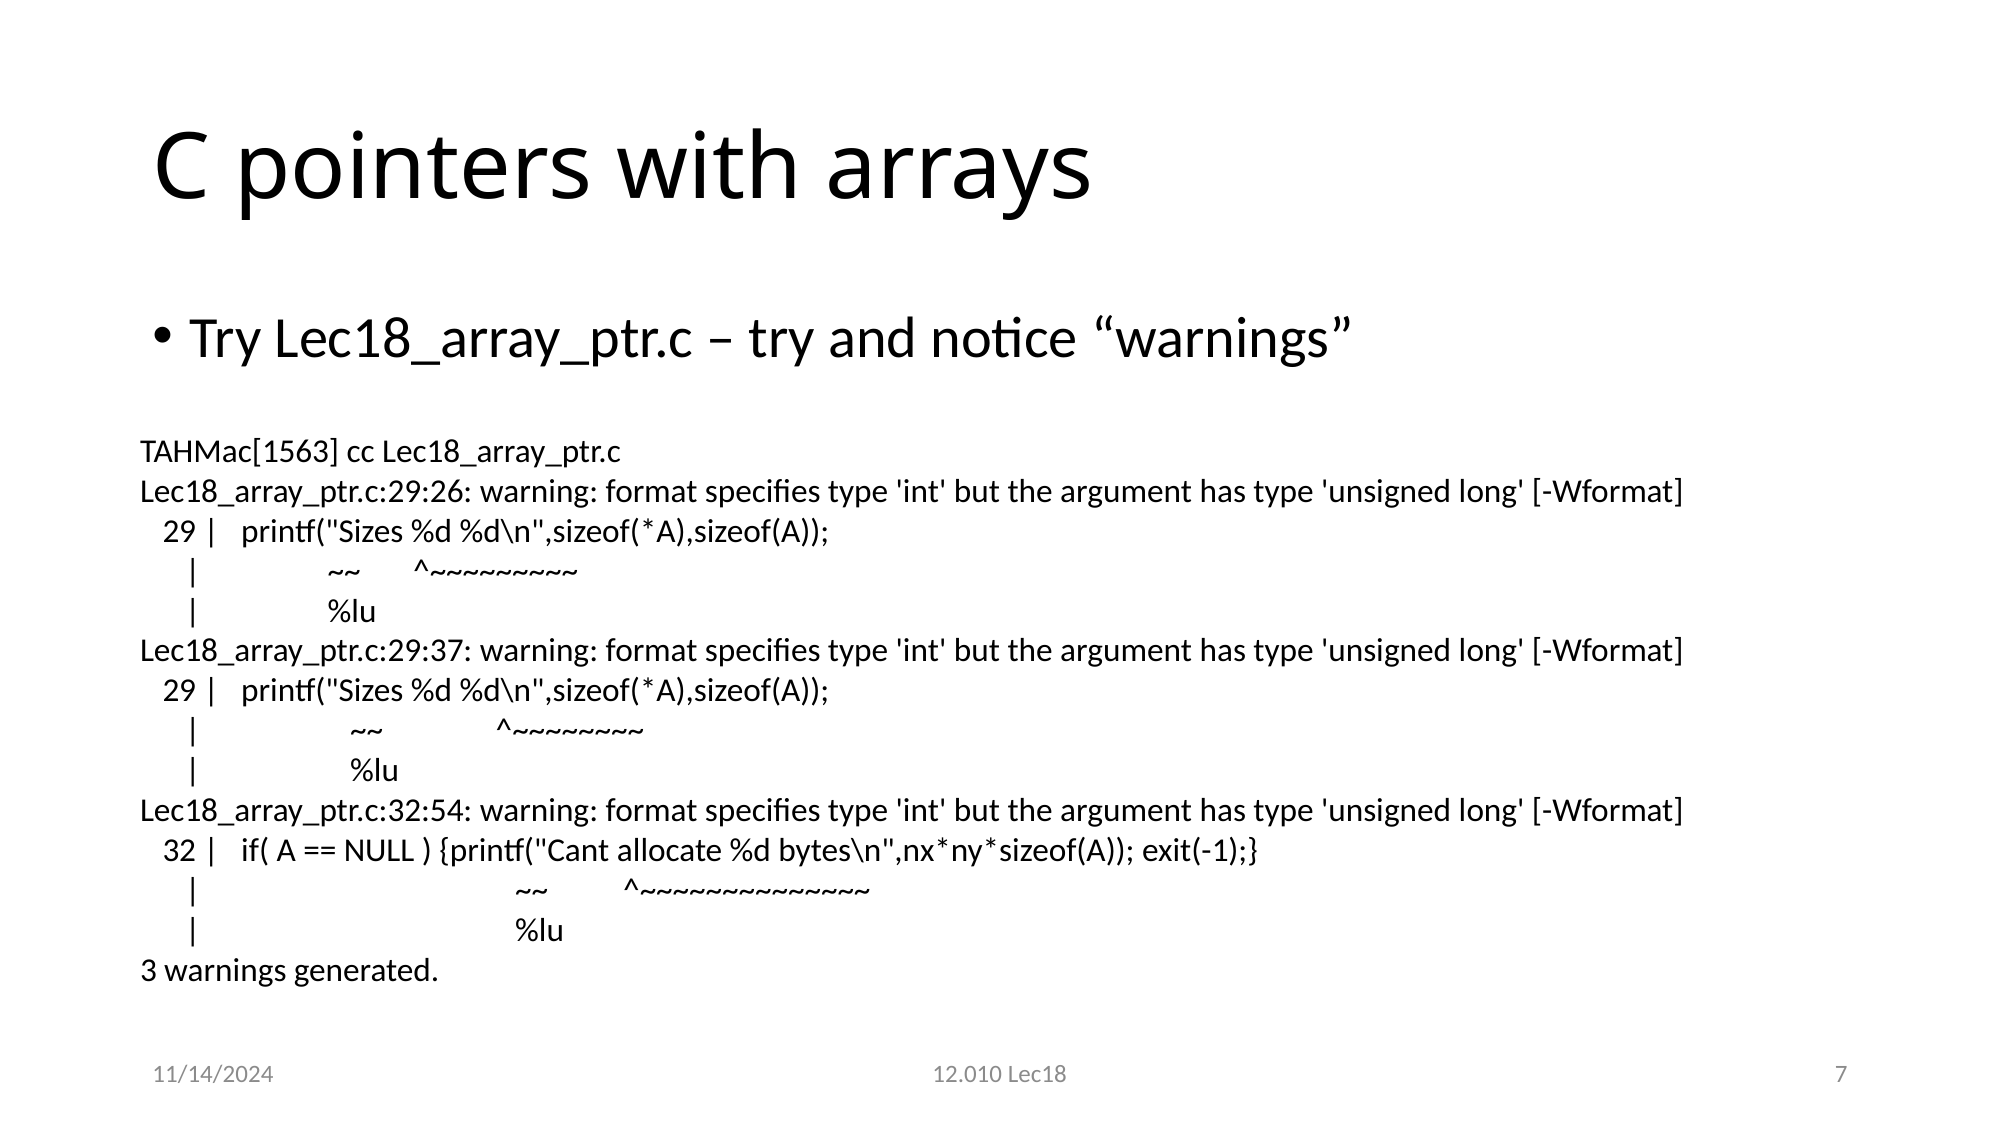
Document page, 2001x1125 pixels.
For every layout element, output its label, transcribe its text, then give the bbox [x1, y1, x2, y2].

slide_number 7 [1412, 1042, 1863, 1103]
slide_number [137, 1042, 588, 1103]
list Try Lec18_array_ptr.c – try and notice “warnings” [137, 299, 1863, 421]
text_box TAHMac[1563] cc Lec18_array_ptr.c Lec18_array_ptr.c:29:26: warning: format specifies type 'int' but the argument has type 'unsigned long' [-Wformat] 29 | printf("Sizes %d %d\n",sizeof(*A),sizeof(A)); | ~~ ^~~~~~~~~~ | %lu Lec18_array_ptr.c:29:37: warning: format specifies type 'int' but the argument has type 'unsigned long' [-Wformat] 29 | printf("Sizes %d %d\n",sizeof(*A),sizeof(A)); | ~~ ^~~~~~~~~ | %lu Lec18_array_ptr.c:32:54: warning: format specifies type 'int' but the argument has type 'unsigned long' [-Wformat] 32 | if( A == NULL ) {printf("Cant allocate %d bytes\n",nx*ny*sizeof(A)); exit(-1);} | ~~ ^~~~~~~~~~~~~~~ | %lu 3 warnings generated. [125, 421, 1875, 1036]
footer 12.010 Lec18 [662, 1042, 1338, 1103]
title C pointers with arrays [137, 59, 1863, 278]
